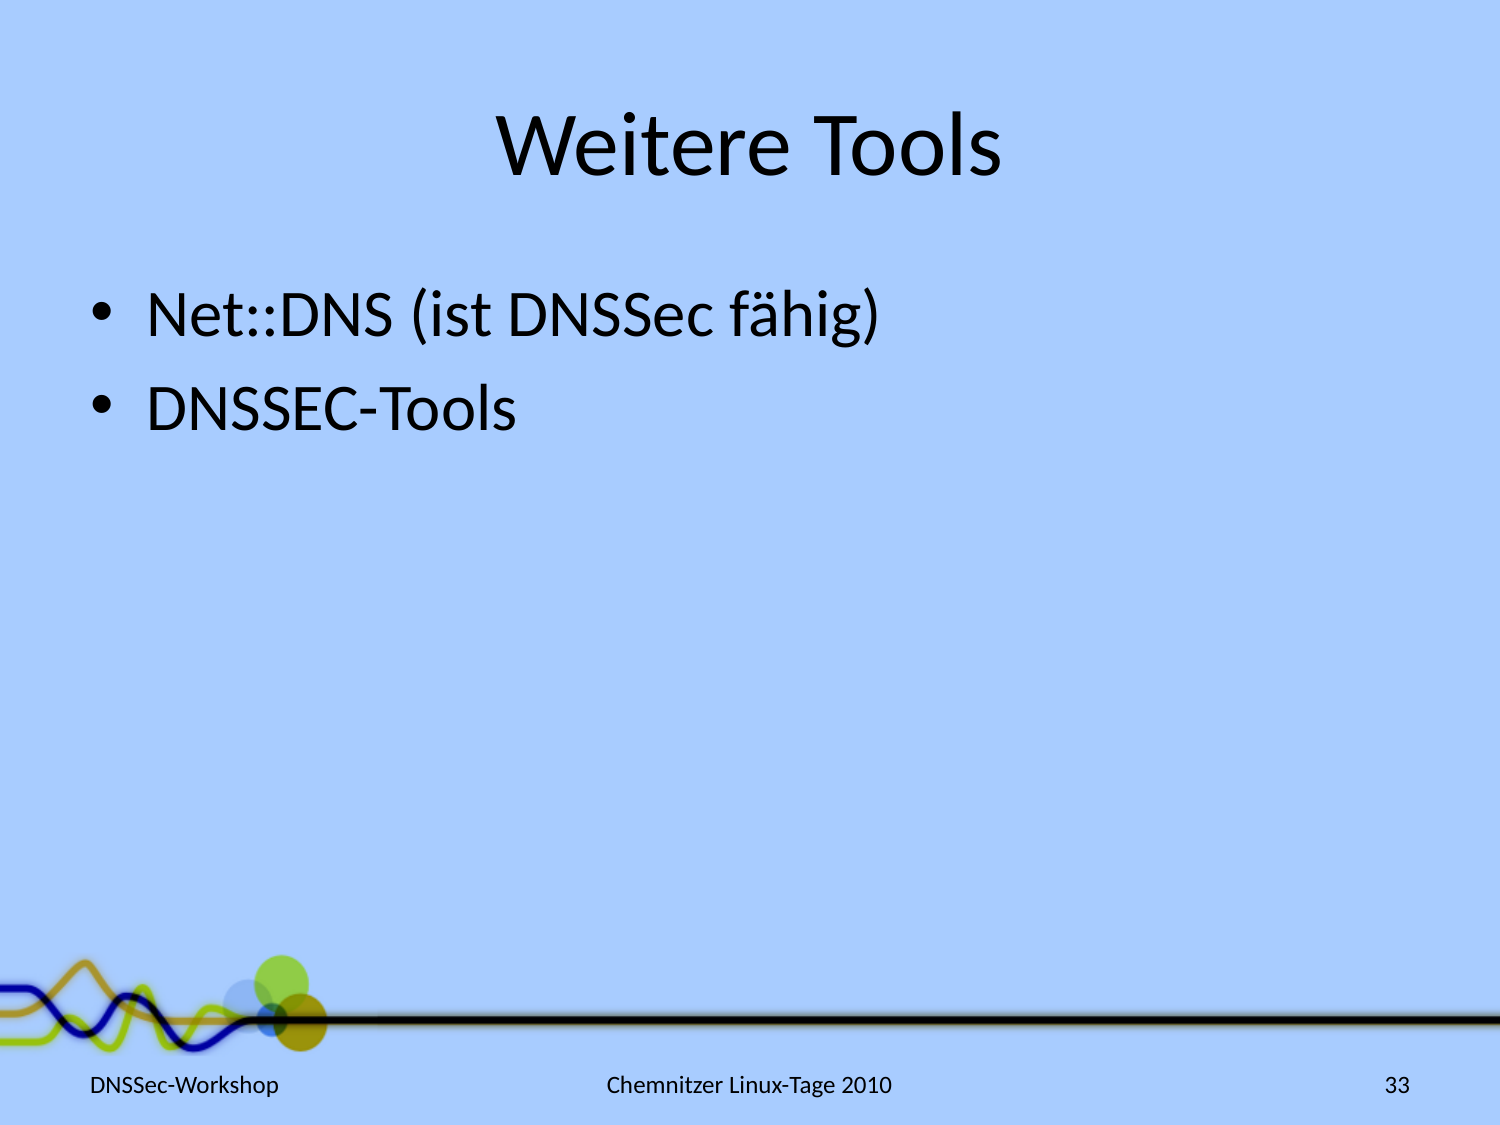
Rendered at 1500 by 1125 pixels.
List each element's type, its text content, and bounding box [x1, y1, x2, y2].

picture [0, 0, 1500, 1125]
slide_number DNSSec-Workshop [75, 1053, 425, 1114]
slide_number 33 [1074, 1053, 1425, 1114]
footer Chemnitzer Linux-Tage 2010 [512, 1053, 988, 1114]
list Net::DNS (ist DNSSec fähig) DNSSEC-Tools [75, 262, 1425, 1005]
title Weitere Tools [75, 45, 1425, 233]
